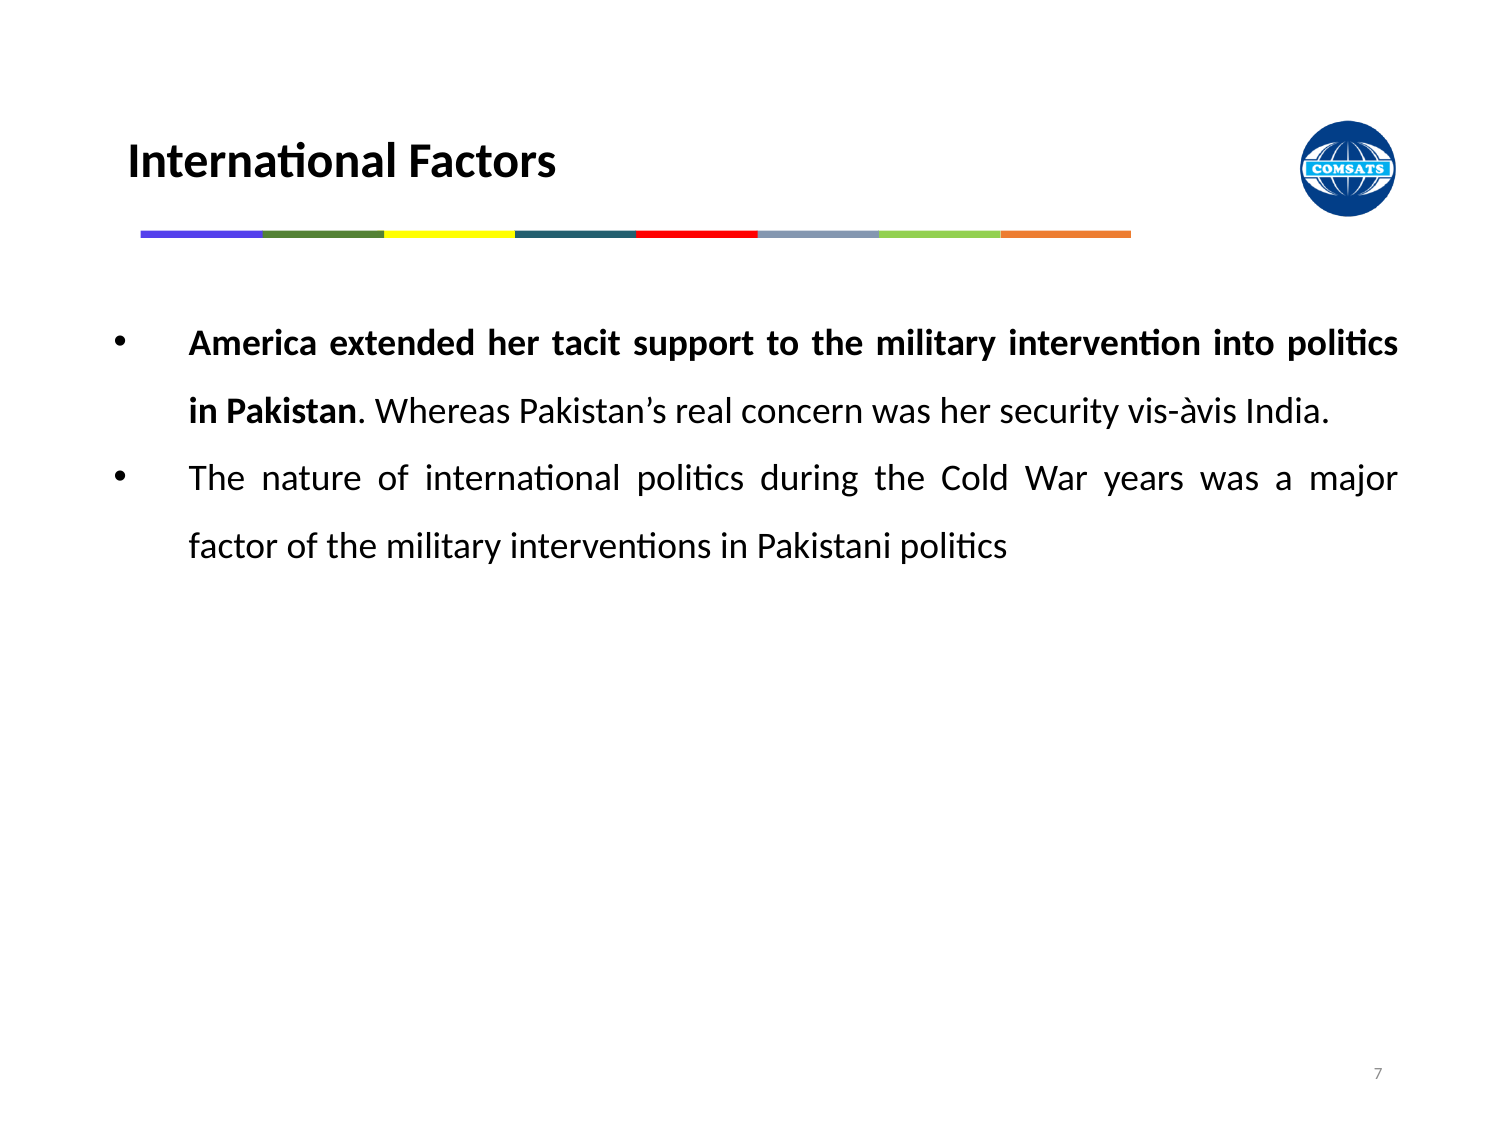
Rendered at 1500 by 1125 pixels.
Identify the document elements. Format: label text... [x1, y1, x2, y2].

text_box International Factors [112, 120, 1500, 266]
text_box America extended her tacit support to the military intervention into politics in Pakistan. Whereas Pakistan’s real concern was her security vis-àvis India. The nature of international politics during the Cold War years was a major factor of the military interventions in Pakistani politics [98, 288, 1415, 716]
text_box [140, 230, 1131, 239]
slide_number 7 [1060, 1042, 1398, 1103]
